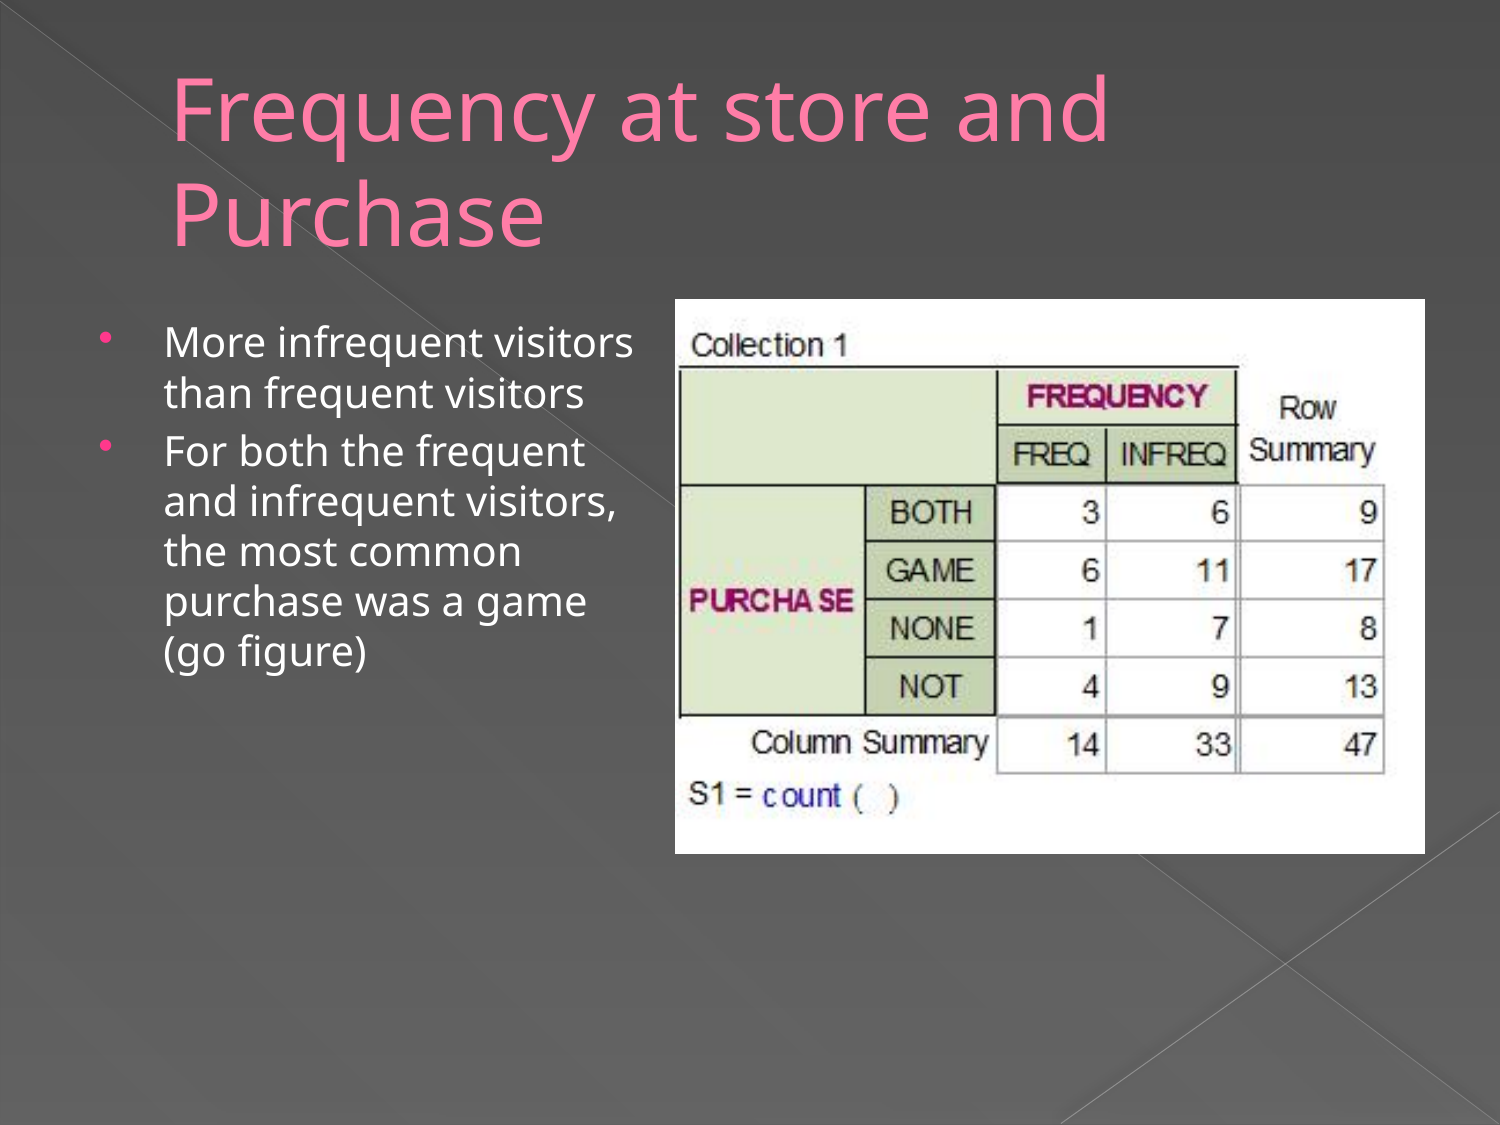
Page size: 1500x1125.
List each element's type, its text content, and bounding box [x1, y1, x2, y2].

picture [674, 299, 1426, 854]
list More infrequent visitors than frequent visitors For both the frequent and infrequent visitors, the most common purchase was a game (go figure) [75, 308, 650, 1059]
title Frequency at store and Purchase [75, 43, 1425, 274]
